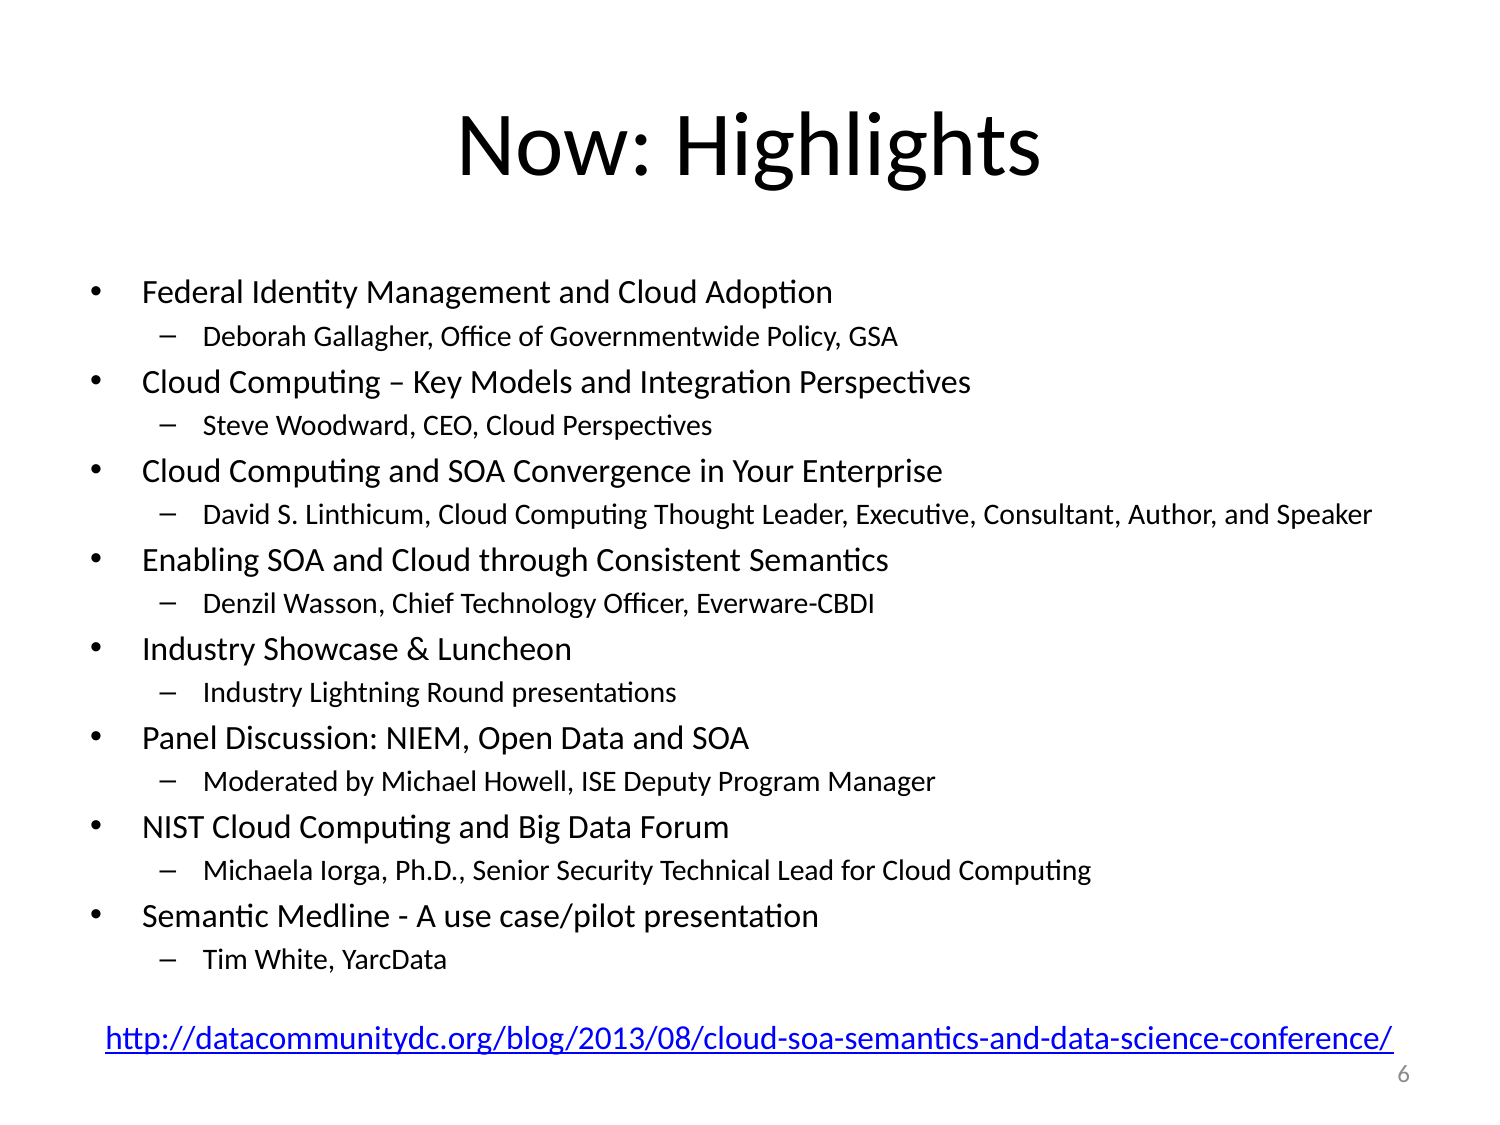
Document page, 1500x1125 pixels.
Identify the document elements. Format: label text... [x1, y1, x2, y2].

title Now: Highlights [75, 45, 1425, 233]
text_box http://datacommunitydc.org/blog/2013/08/cloud-soa-semantics-and-data-science-conference/ [90, 1008, 1410, 1064]
slide_number 6 [1074, 1042, 1425, 1103]
list Federal Identity Management and Cloud Adoption Deborah Gallagher, Office of Governmentwide Policy, GSA Cloud Computing – Key Models and Integration Perspectives Steve Woodward, CEO, Cloud Perspectives Cloud Computing and SOA Convergence in Your Enterprise David S. Linthicum, Cloud Computing Thought Leader, Executive, Consultant, Author, and Speaker Enabling SOA and Cloud through Consistent Semantics Denzil Wasson, Chief Technology Officer, Everware-CBDI Industry Showcase & Luncheon Industry Lightning Round presentations Panel Discussion: NIEM, Open Data and SOA Moderated by Michael Howell, ISE Deputy Program Manager NIST Cloud Computing and Big Data Forum Michaela Iorga, Ph.D., Senior Security Technical Lead for Cloud Computing Semantic Medline - A use case/pilot presentation Tim White, YarcData [75, 262, 1425, 1005]
